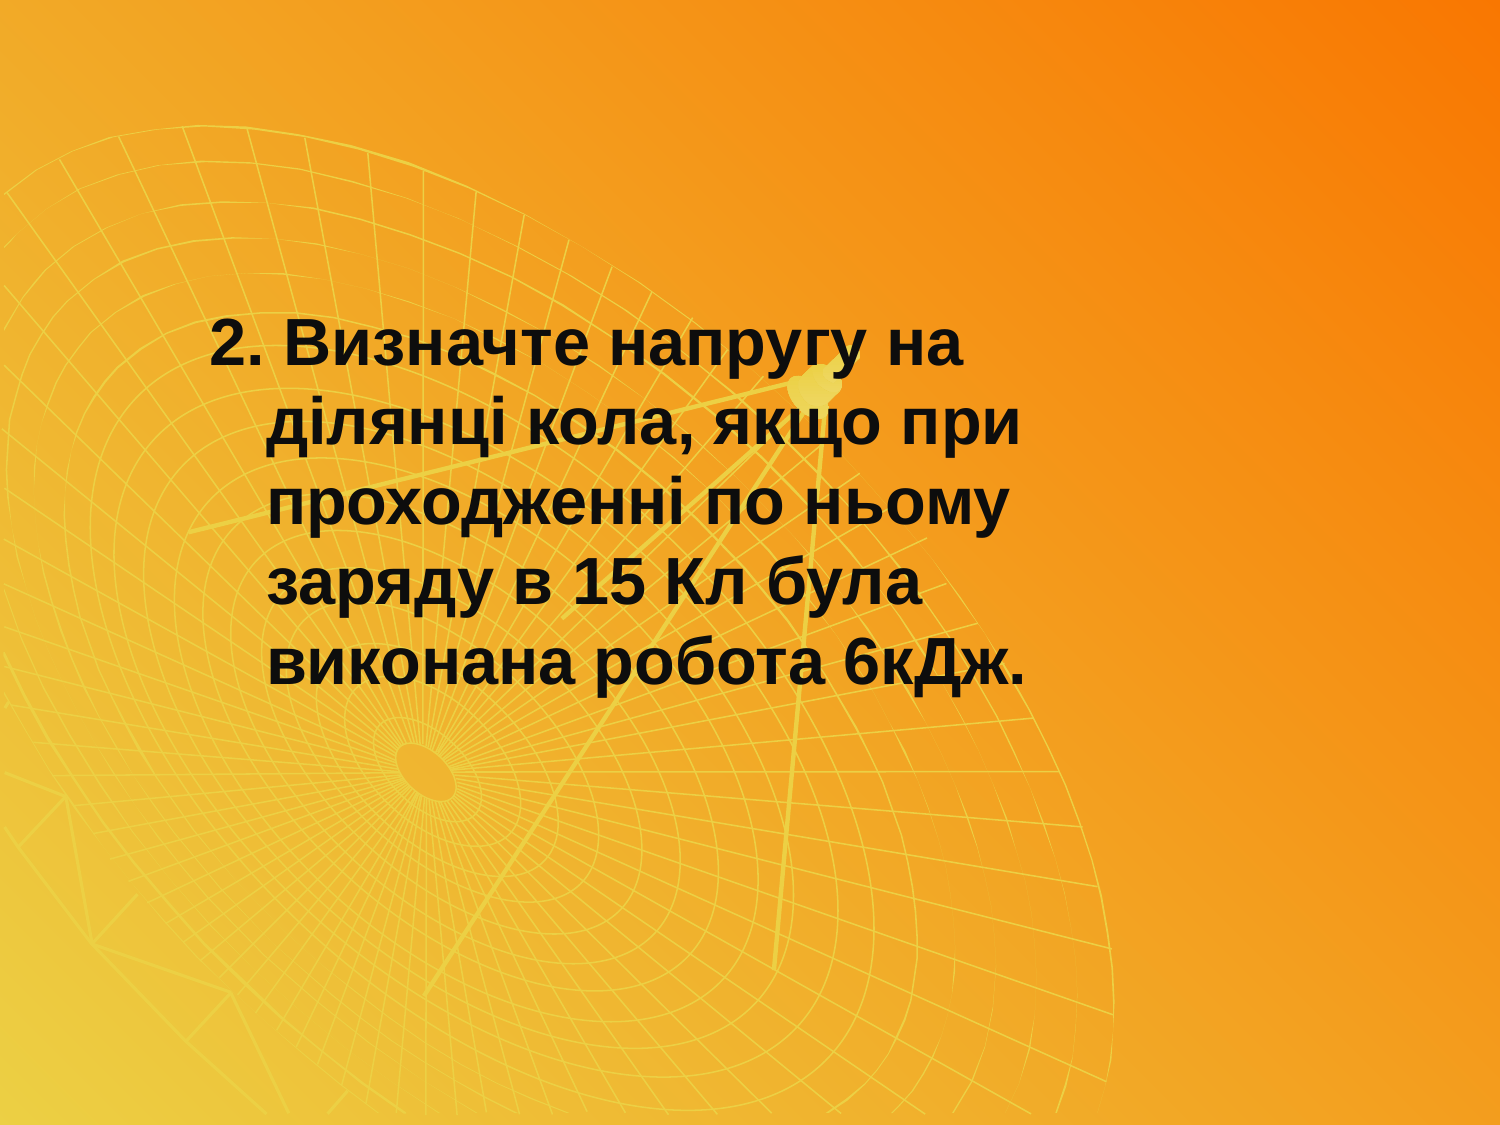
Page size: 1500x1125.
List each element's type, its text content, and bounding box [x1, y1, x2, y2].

list 2. Визначте напругу на ділянці кола, якщо при проходженні по ньому заряду в 15 Кл була виконана робота 6кДж. [194, 290, 1176, 1059]
